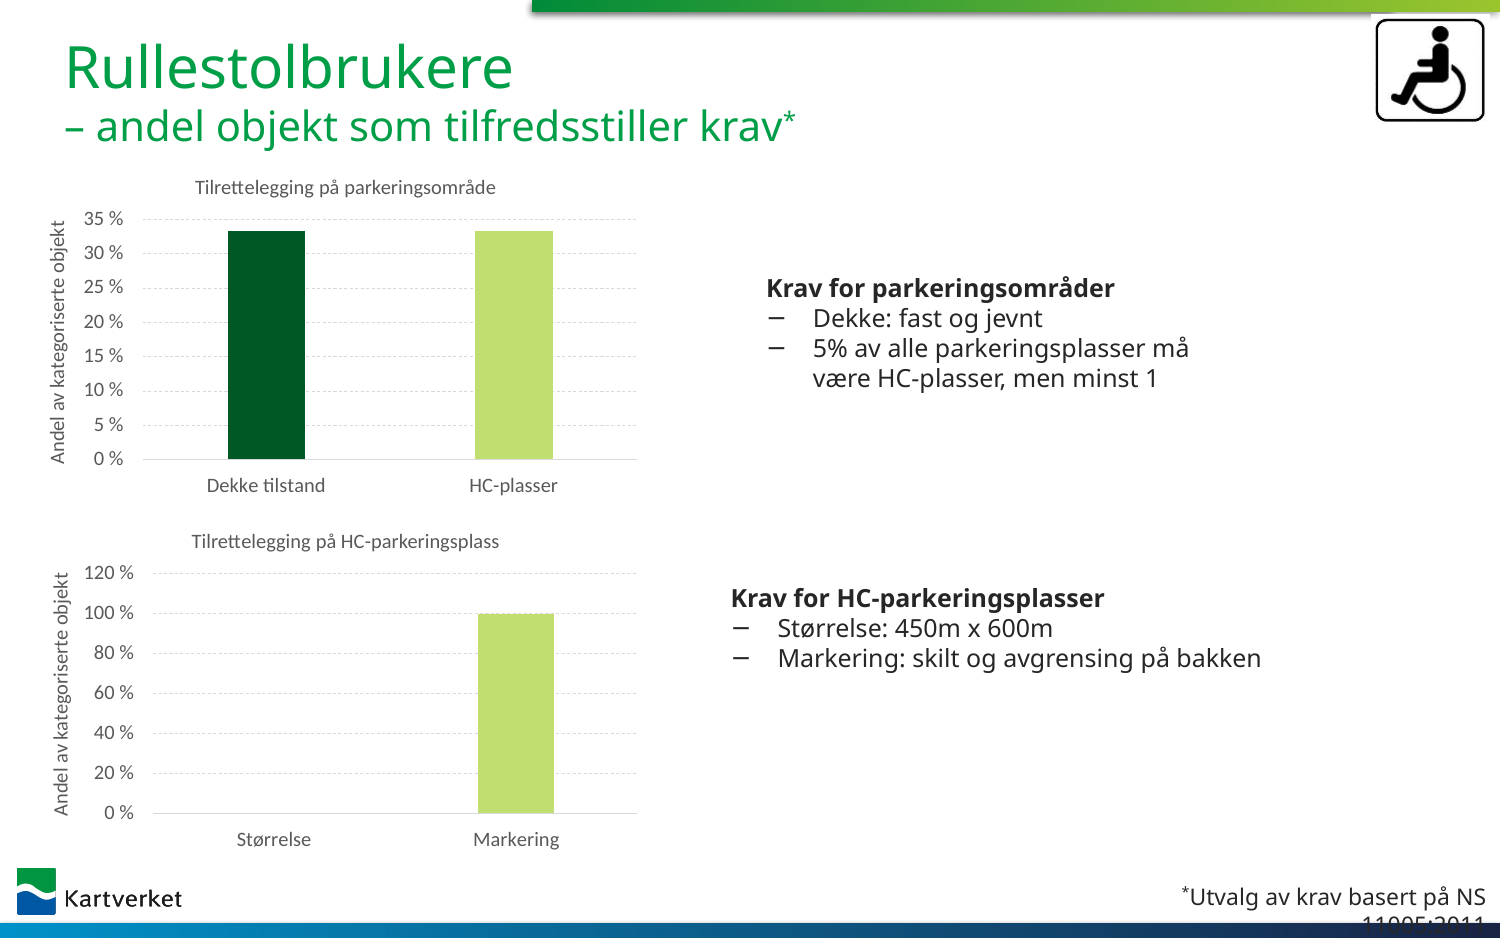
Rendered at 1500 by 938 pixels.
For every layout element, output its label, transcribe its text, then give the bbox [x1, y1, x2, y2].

picture [41, 520, 650, 859]
text_box Rullestolbrukere – andel objekt som tilfredsstiller krav* [49, 23, 1431, 158]
picture [1371, 13, 1491, 127]
text_box Krav for HC-parkeringsplasser Størrelse: 450m x 600m Markering: skilt og avgrensing på bakken [715, 574, 1278, 680]
text_box *Utvalg av krav basert på NS 11005:2011 [1068, 873, 1500, 938]
picture [41, 166, 650, 505]
text_box Krav for parkeringsområder Dekke: fast og jevnt 5% av alle parkeringsplasser må være HC-plasser, men minst 1 [751, 264, 1232, 400]
